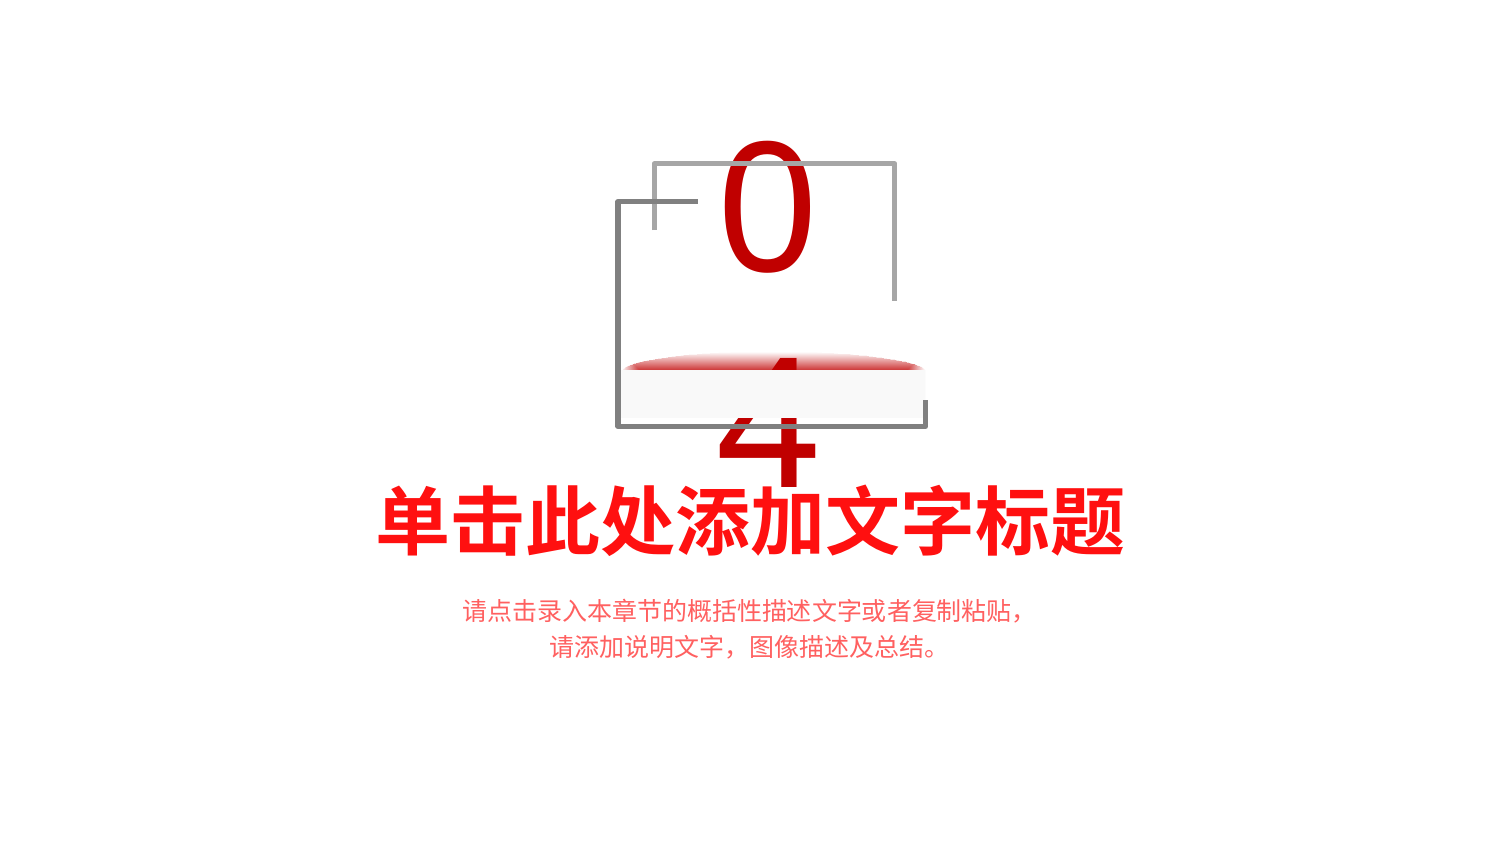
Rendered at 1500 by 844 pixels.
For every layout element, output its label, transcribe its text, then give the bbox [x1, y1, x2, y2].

text_box [652, 162, 897, 189]
text_box 请点击录入本章节的概括性描述文字或者复制粘贴，请添加说明文字，图像描述及总结。 [445, 583, 1054, 667]
text_box 单击此处添加文字标题 [360, 467, 1140, 572]
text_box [617, 190, 926, 425]
